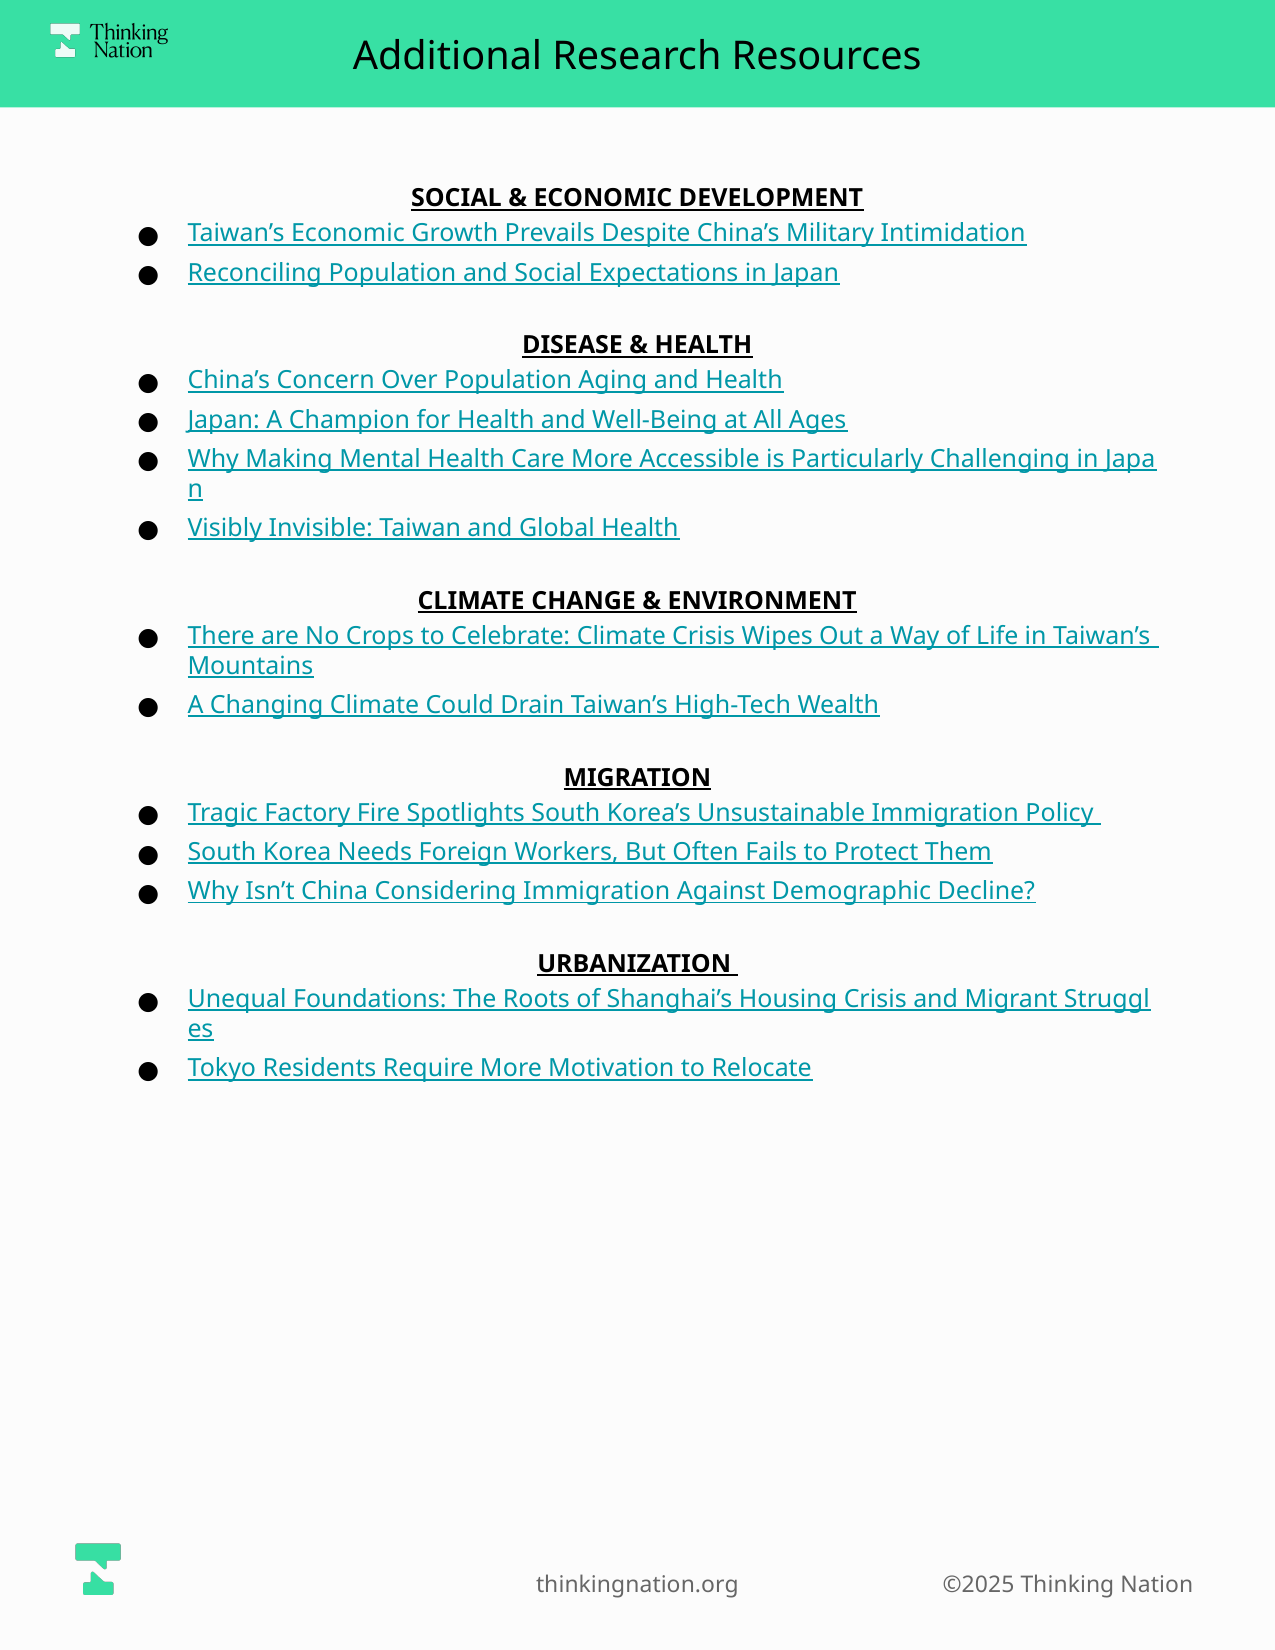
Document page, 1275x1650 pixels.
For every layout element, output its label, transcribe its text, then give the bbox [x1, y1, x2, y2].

picture [62, 1533, 134, 1605]
text_box Additional Research Resources [0, 0, 1275, 108]
text_box ©2025 Thinking Nation [907, 1553, 1210, 1605]
text_box SOCIAL & ECONOMIC DEVELOPMENT Taiwan’s Economic Growth Prevails Despite China’s Military Intimidation Reconciling Population and Social Expectations in Japan DISEASE & HEALTH China’s Concern Over Population Aging and Health Japan: A Champion for Health and Well-Being at All Ages Why Making Mental Health Care More Accessible is Particularly Challenging in Japan Visibly Invisible: Taiwan and Global Health CLIMATE CHANGE & ENVIRONMENT There are No Crops to Celebrate: Climate Crisis Wipes Out a Way of Life in Taiwan’s Mountains A Changing Climate Could Drain Taiwan’s High-Tech Wealth MIGRATION Tragic Factory Fire Spotlights South Korea’s Unsustainable Immigration Policy South Korea Needs Foreign Workers, But Often Fails to Protect Them Why Isn’t China Considering Immigration Against Demographic Decline? URBANIZATION Unequal Foundations: The Roots of Shanghai’s Housing Crisis and Migrant Struggles Tokyo Residents Require More Motivation to Relocate [97, 132, 1178, 1011]
picture [36, 12, 172, 69]
text_box thinkingnation.org [486, 1553, 789, 1605]
